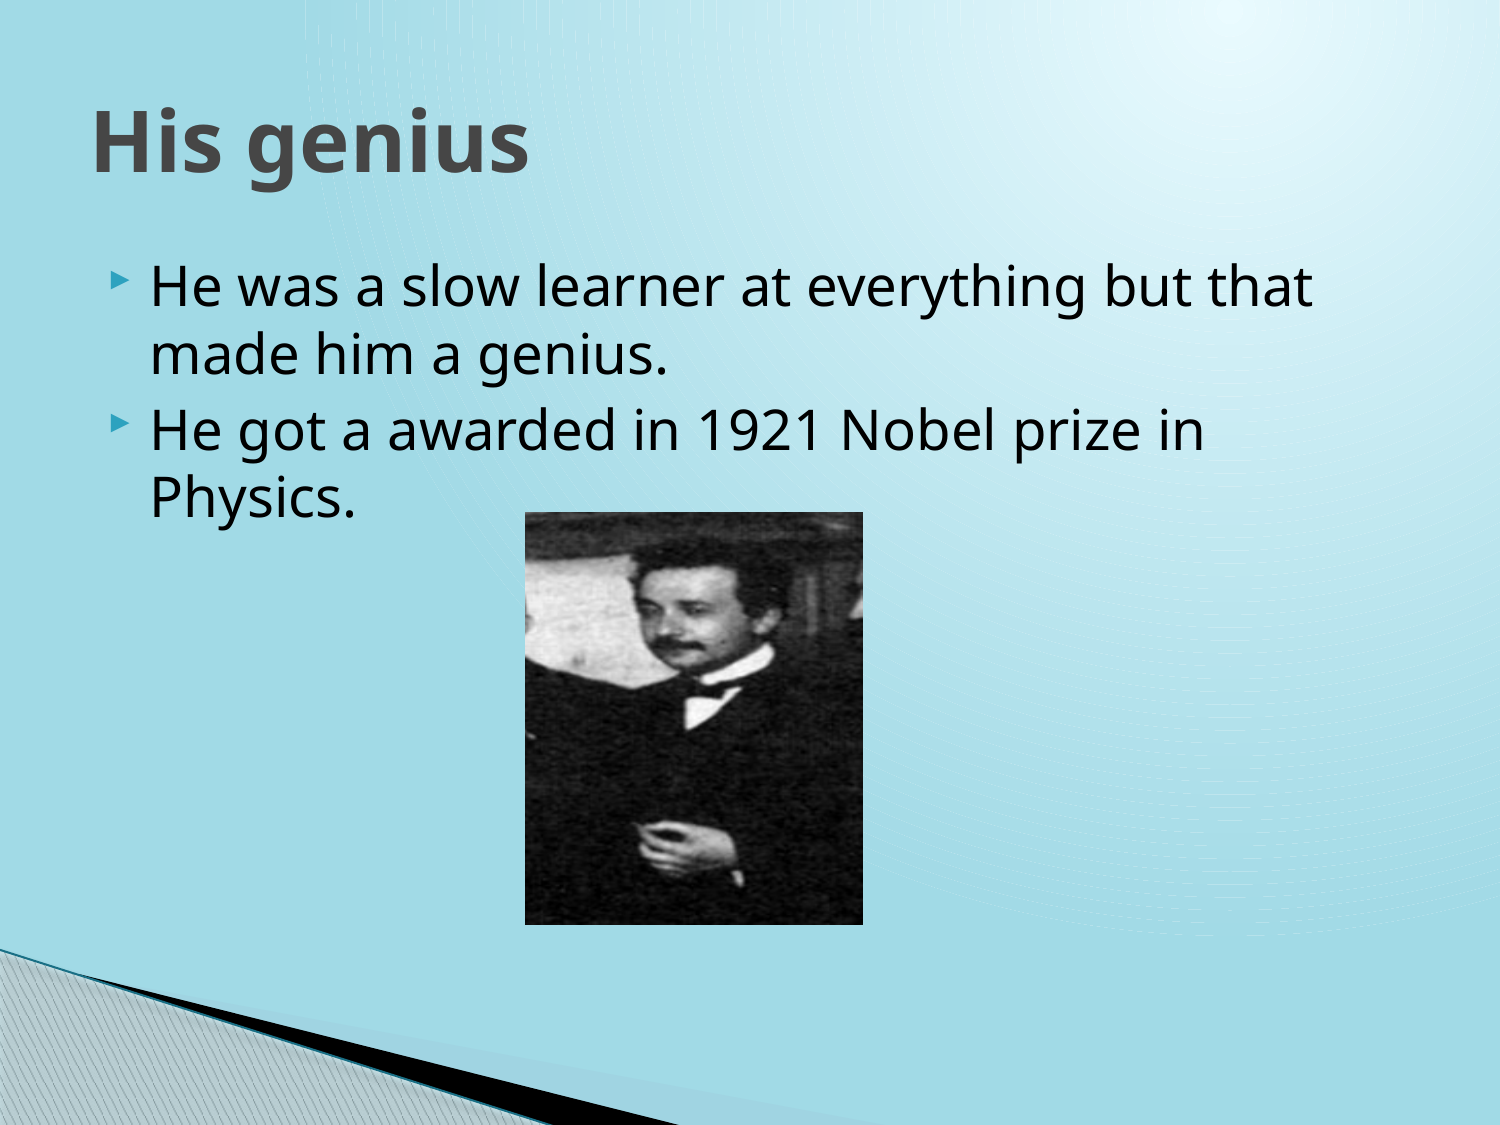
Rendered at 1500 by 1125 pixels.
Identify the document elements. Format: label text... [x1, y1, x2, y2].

list He was a slow learner at everything but that made him a genius. He got a awarded in 1921 Nobel prize in Physics. [75, 243, 1425, 986]
title His genius [75, 45, 1425, 233]
picture [525, 512, 863, 926]
